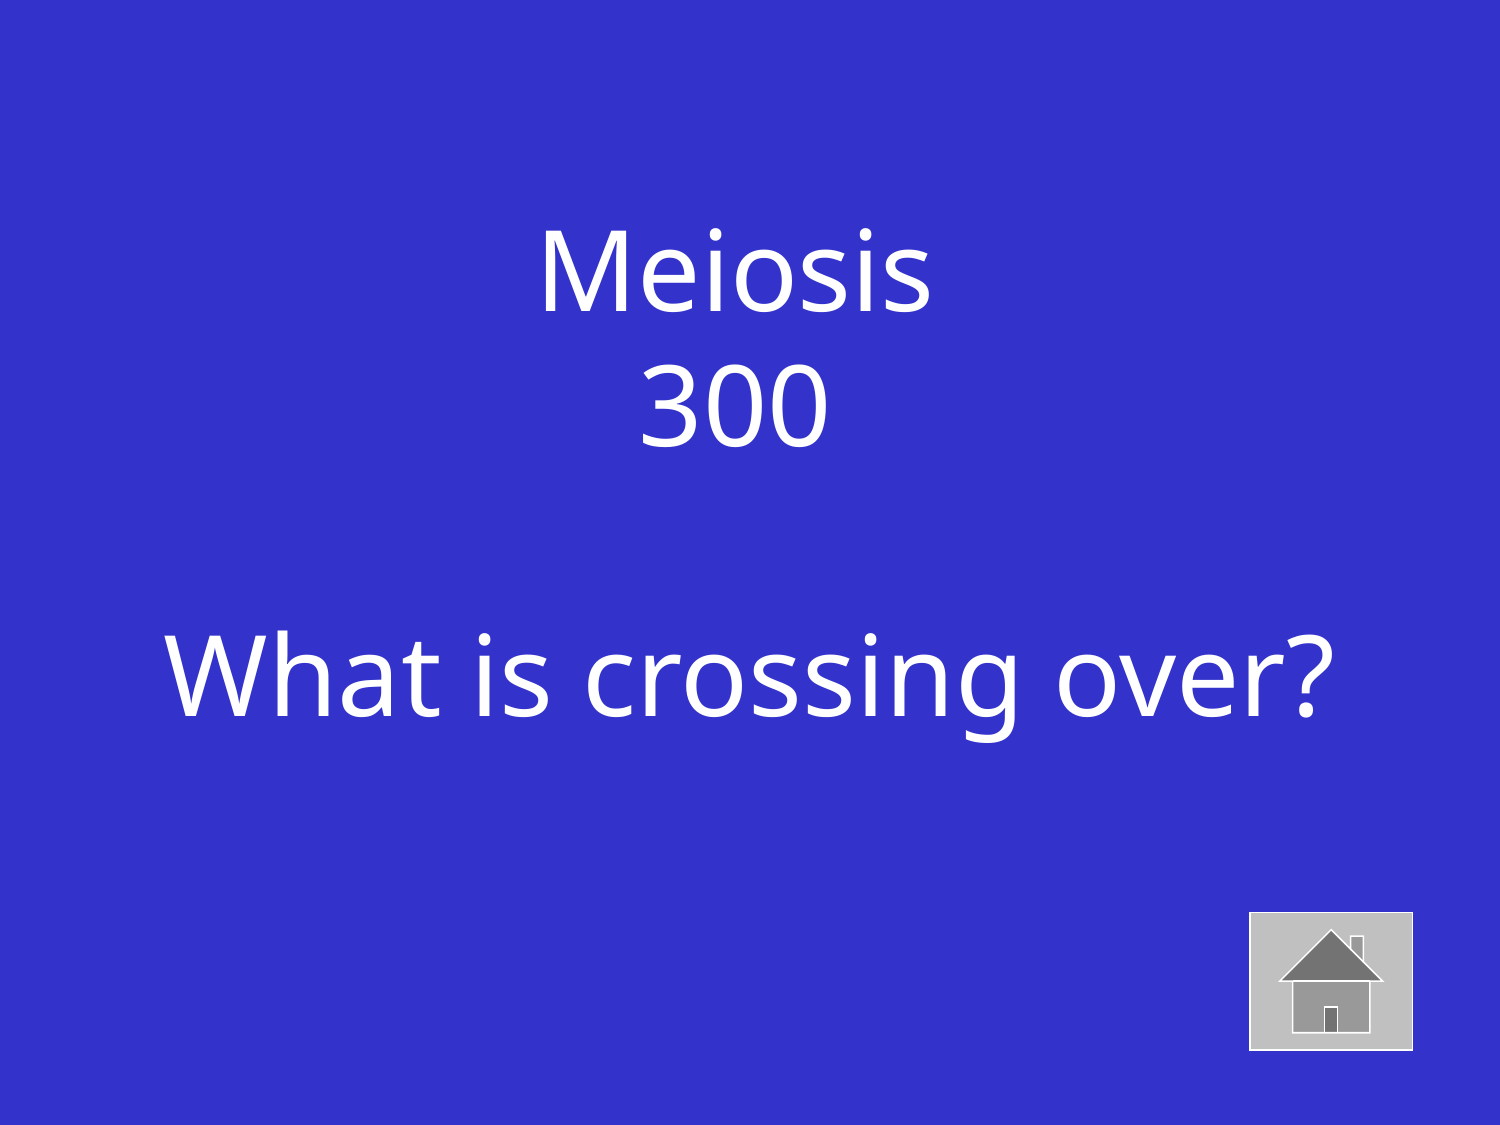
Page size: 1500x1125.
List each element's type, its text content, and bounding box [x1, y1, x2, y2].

title Meiosis 300 What is crossing over? [112, 374, 1388, 563]
text_box [1249, 912, 1413, 1050]
